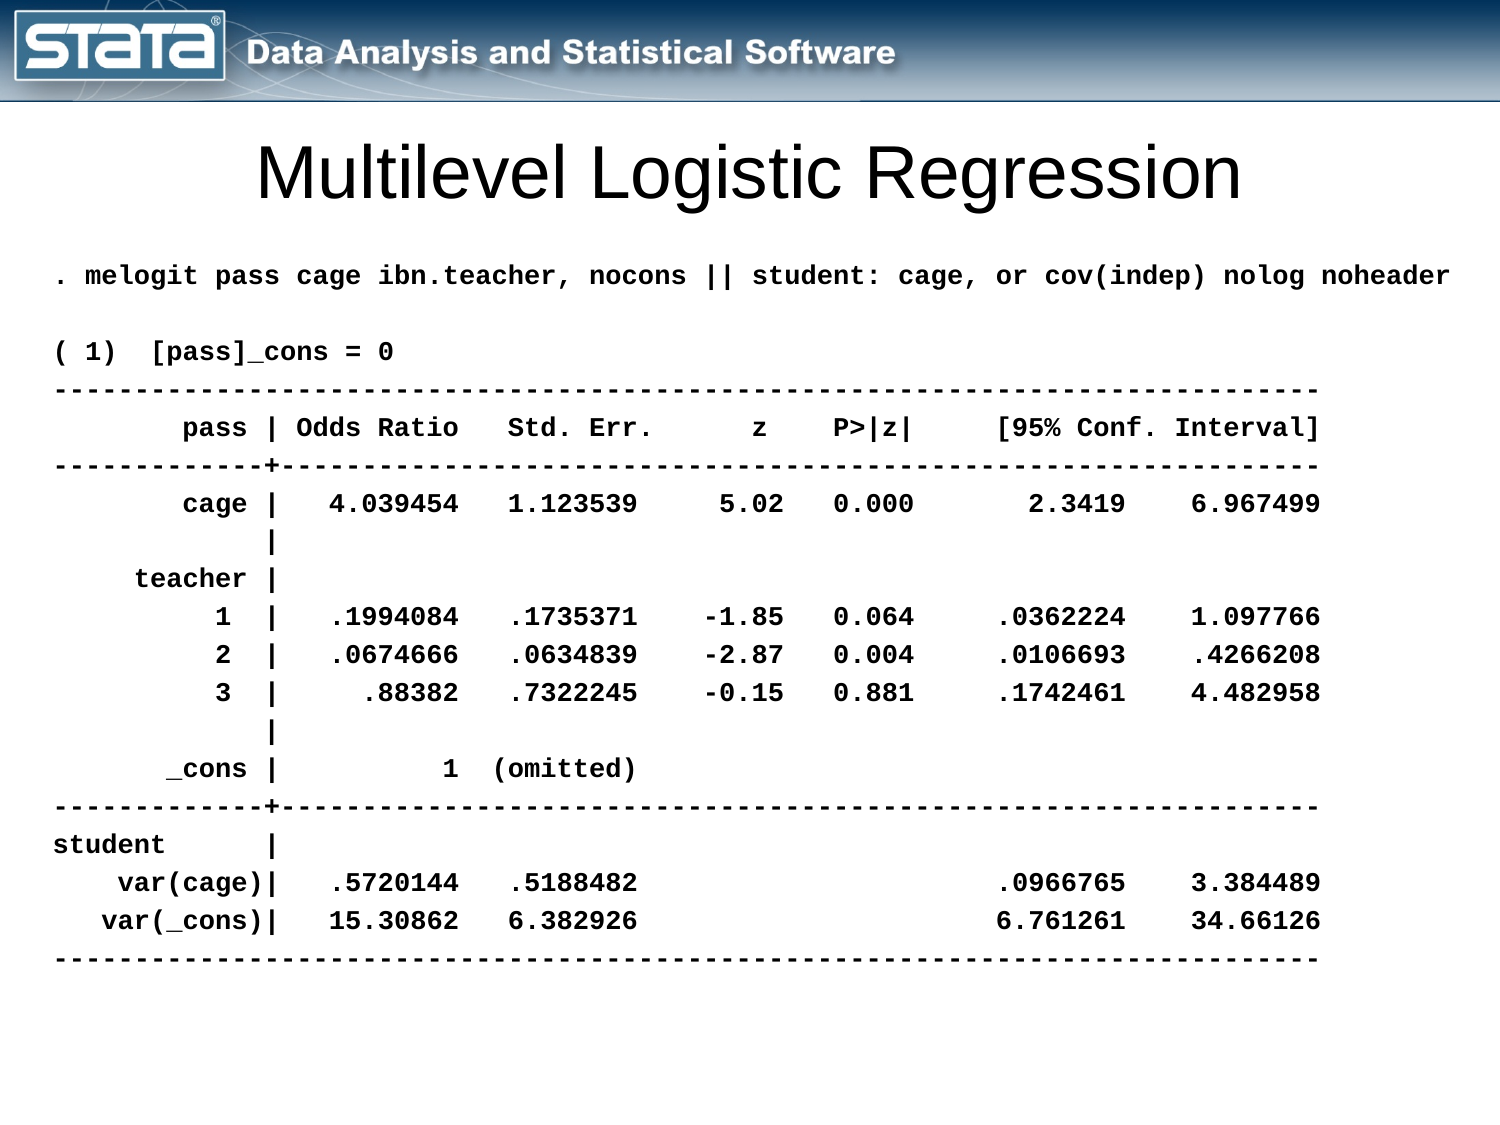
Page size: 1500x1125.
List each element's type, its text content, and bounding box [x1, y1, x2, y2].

picture [0, 0, 1500, 102]
list . melogit pass cage ibn.teacher, nocons || student: cage, or cov(indep) nolog noheader ( 1) [pass]_cons = 0 ------------------------------------------------------------------------------ pass | Odds Ratio Std. Err. z P>|z| [95% Conf. Interval] -------------+---------------------------------------------------------------- cage | 4.039454 1.123539 5.02 0.000 2.3419 6.967499 | teacher | 1 | .1994084 .1735371 -1.85 0.064 .0362224 1.097766 2 | .0674666 .0634839 -2.87 0.004 .0106693 .4266208 3 | .88382 .7322245 -0.15 0.881 .1742461 4.482958 | _cons | 1 (omitted) -------------+---------------------------------------------------------------- student | var(cage)| .5720144 .5188482 .0966765 3.384489 var(_cons)| 15.30862 6.382926 6.761261 34.66126 ------------------------------------------------------------------------------ [37, 249, 1475, 1100]
title Multilevel Logistic Regression [0, 109, 1500, 238]
